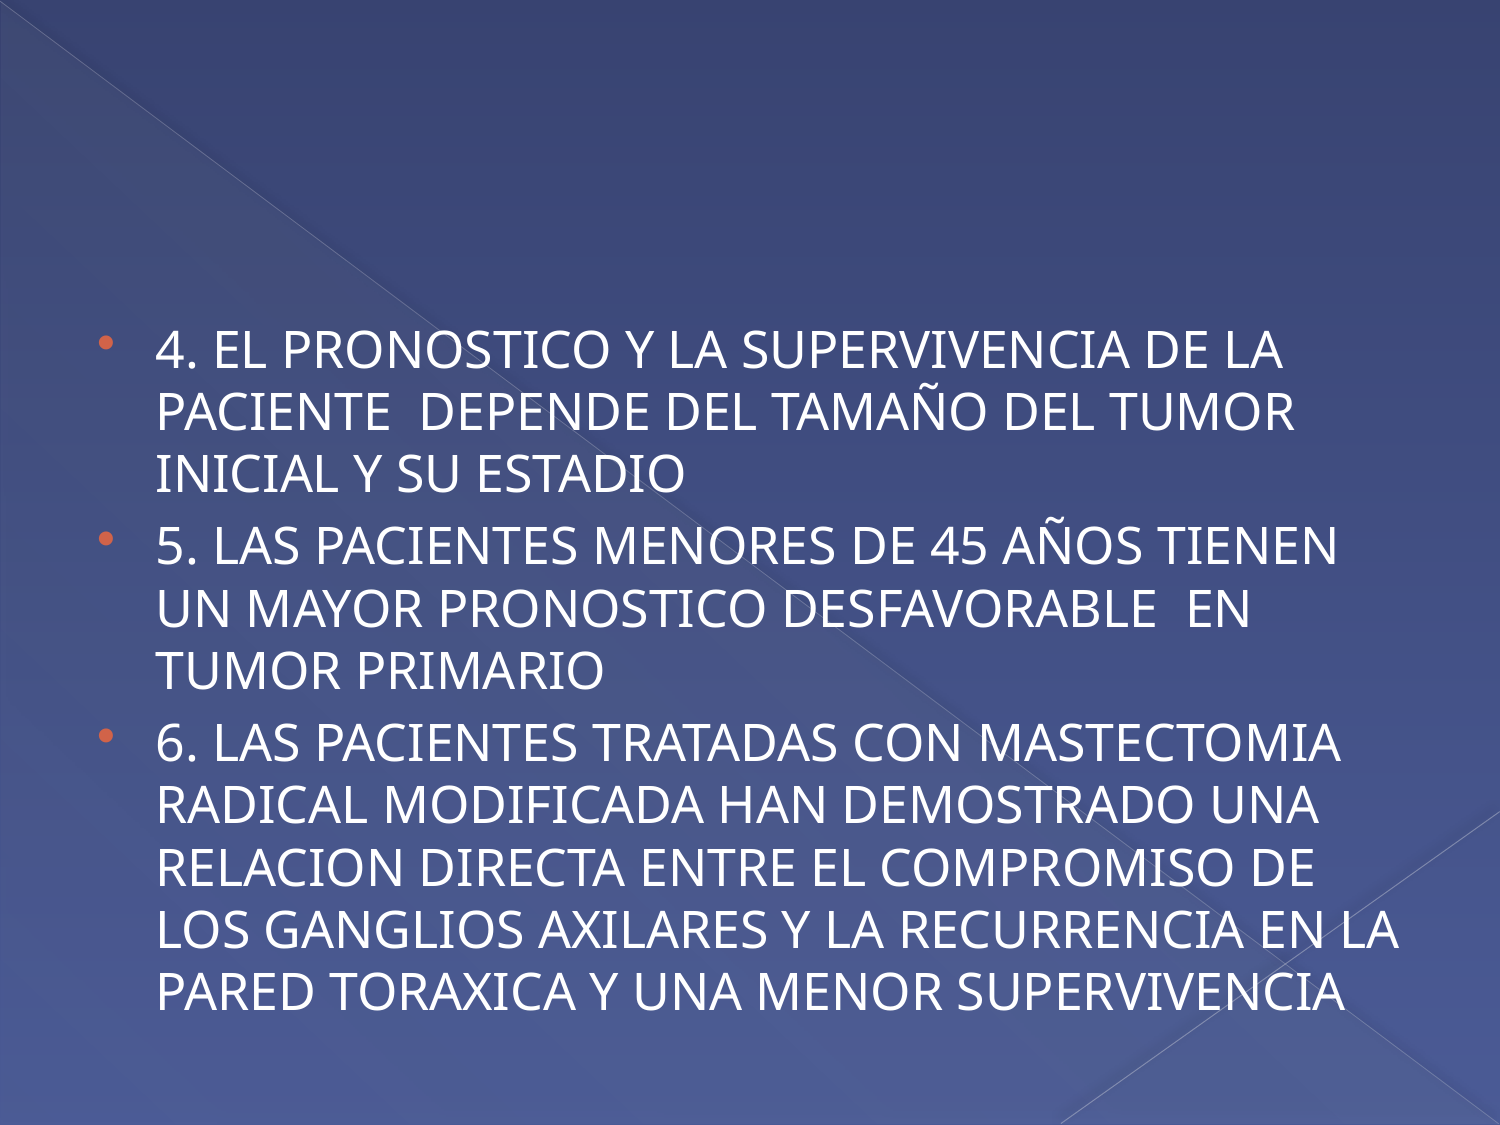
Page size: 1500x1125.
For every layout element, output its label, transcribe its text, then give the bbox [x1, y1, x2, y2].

list 4. EL PRONOSTICO Y LA SUPERVIVENCIA DE LA PACIENTE DEPENDE DEL TAMAÑO DEL TUMOR INICIAL Y SU ESTADIO 5. LAS PACIENTES MENORES DE 45 AÑOS TIENEN UN MAYOR PRONOSTICO DESFAVORABLE EN TUMOR PRIMARIO 6. LAS PACIENTES TRATADAS CON MASTECTOMIA RADICAL MODIFICADA HAN DEMOSTRADO UNA RELACION DIRECTA ENTRE EL COMPROMISO DE LOS GANGLIOS AXILARES Y LA RECURRENCIA EN LA PARED TORAXICA Y UNA MENOR SUPERVIVENCIA [75, 308, 1425, 1059]
